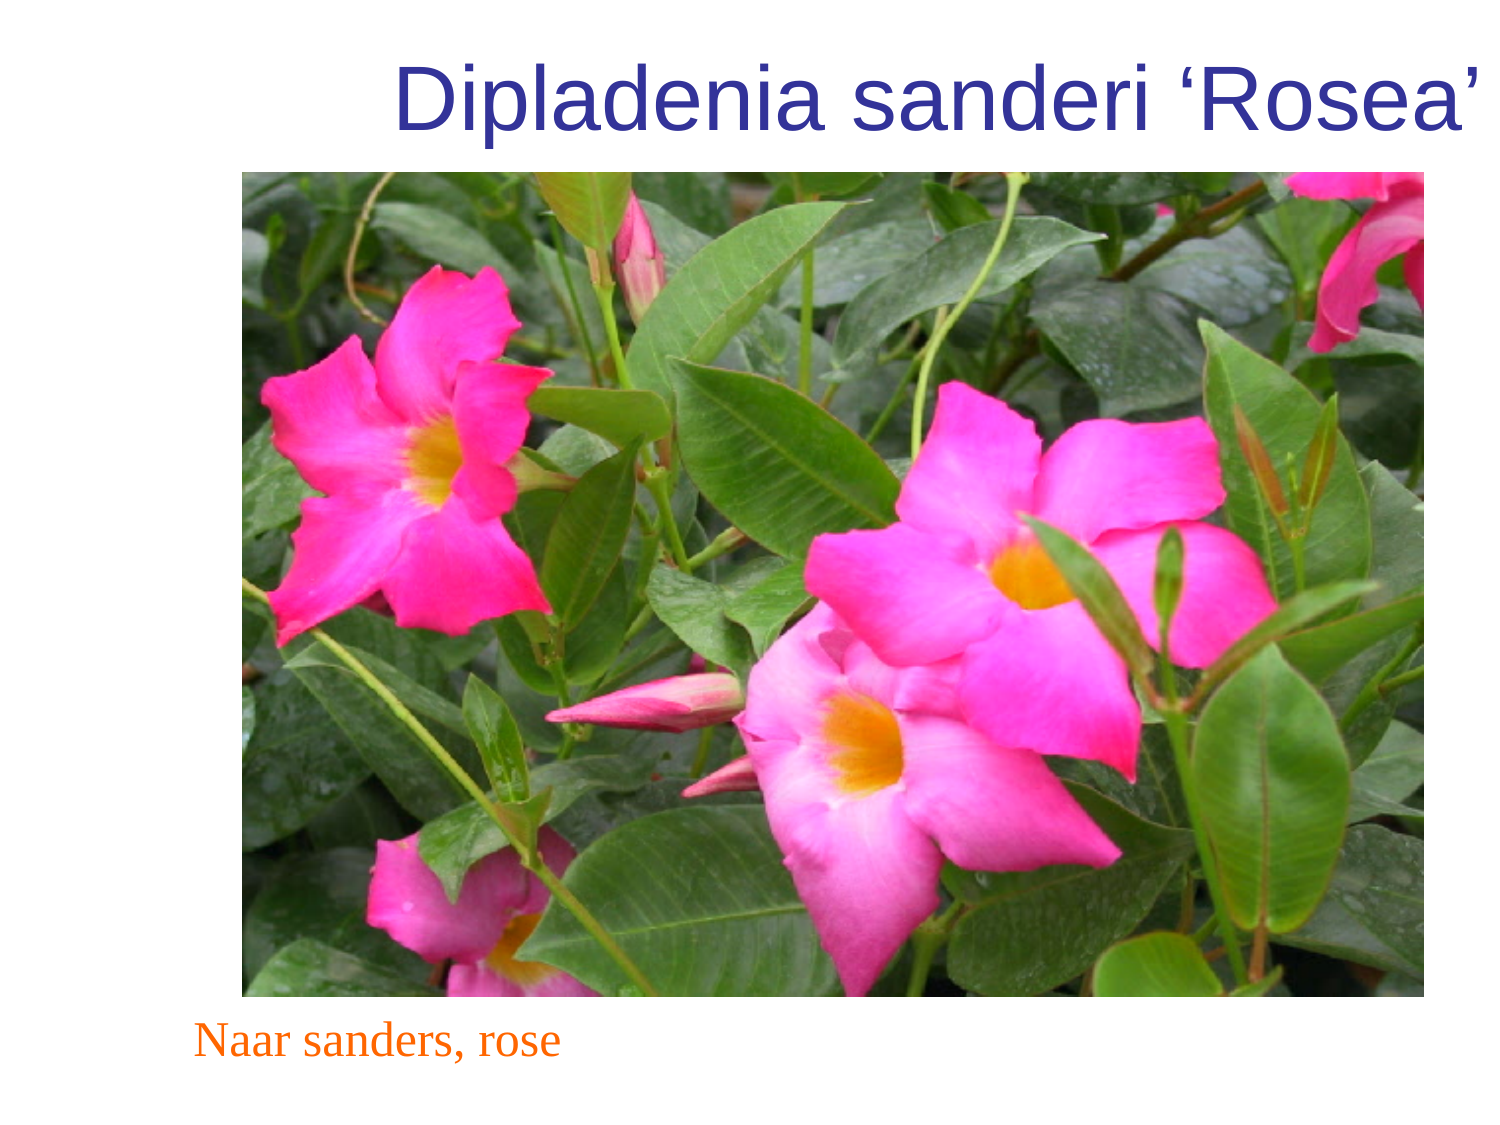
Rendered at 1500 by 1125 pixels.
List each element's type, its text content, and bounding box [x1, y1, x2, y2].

text_box Naar sanders, rose [0, 999, 577, 1075]
title Dipladenia sanderi ‘Rosea’ [225, 0, 1500, 188]
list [241, 172, 1424, 997]
